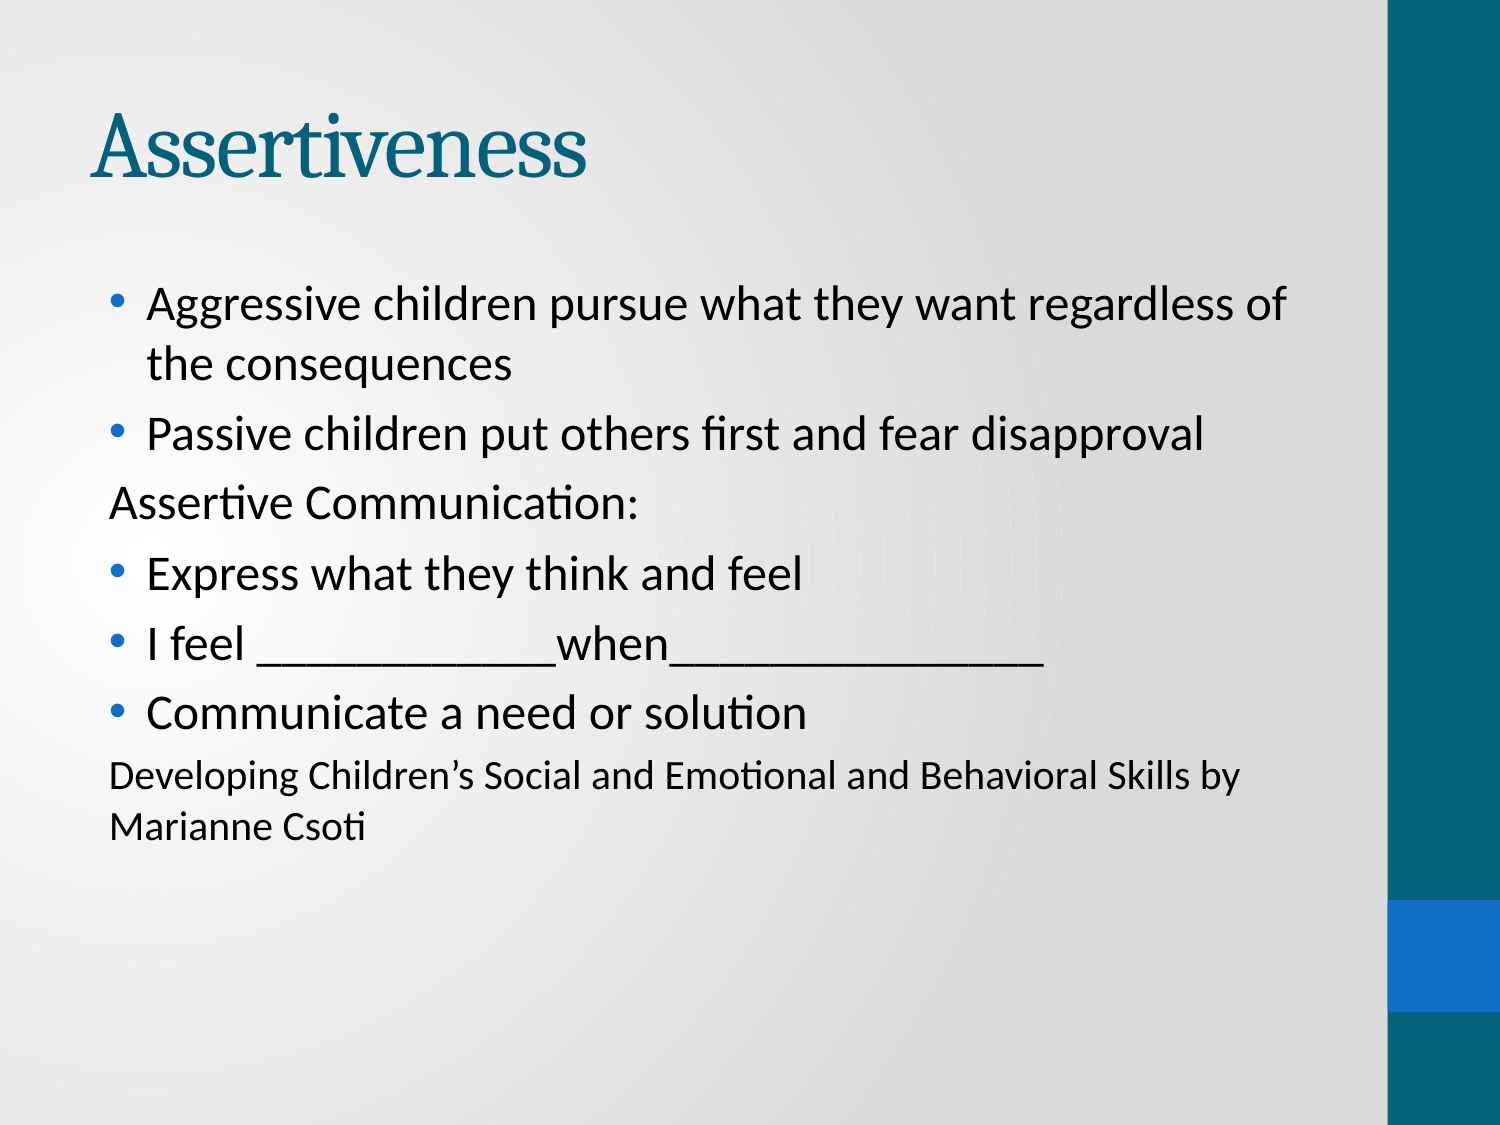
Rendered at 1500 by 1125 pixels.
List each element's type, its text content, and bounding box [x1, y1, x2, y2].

title Assertiveness [75, 45, 1325, 233]
list Aggressive children pursue what they want regardless of the consequences Passive children put others first and fear disapproval Assertive Communication: Express what they think and feel I feel ____________when_______________ Communicate a need or solution Developing Children’s Social and Emotional and Behavioral Skills by Marianne Csoti [75, 262, 1325, 1050]
